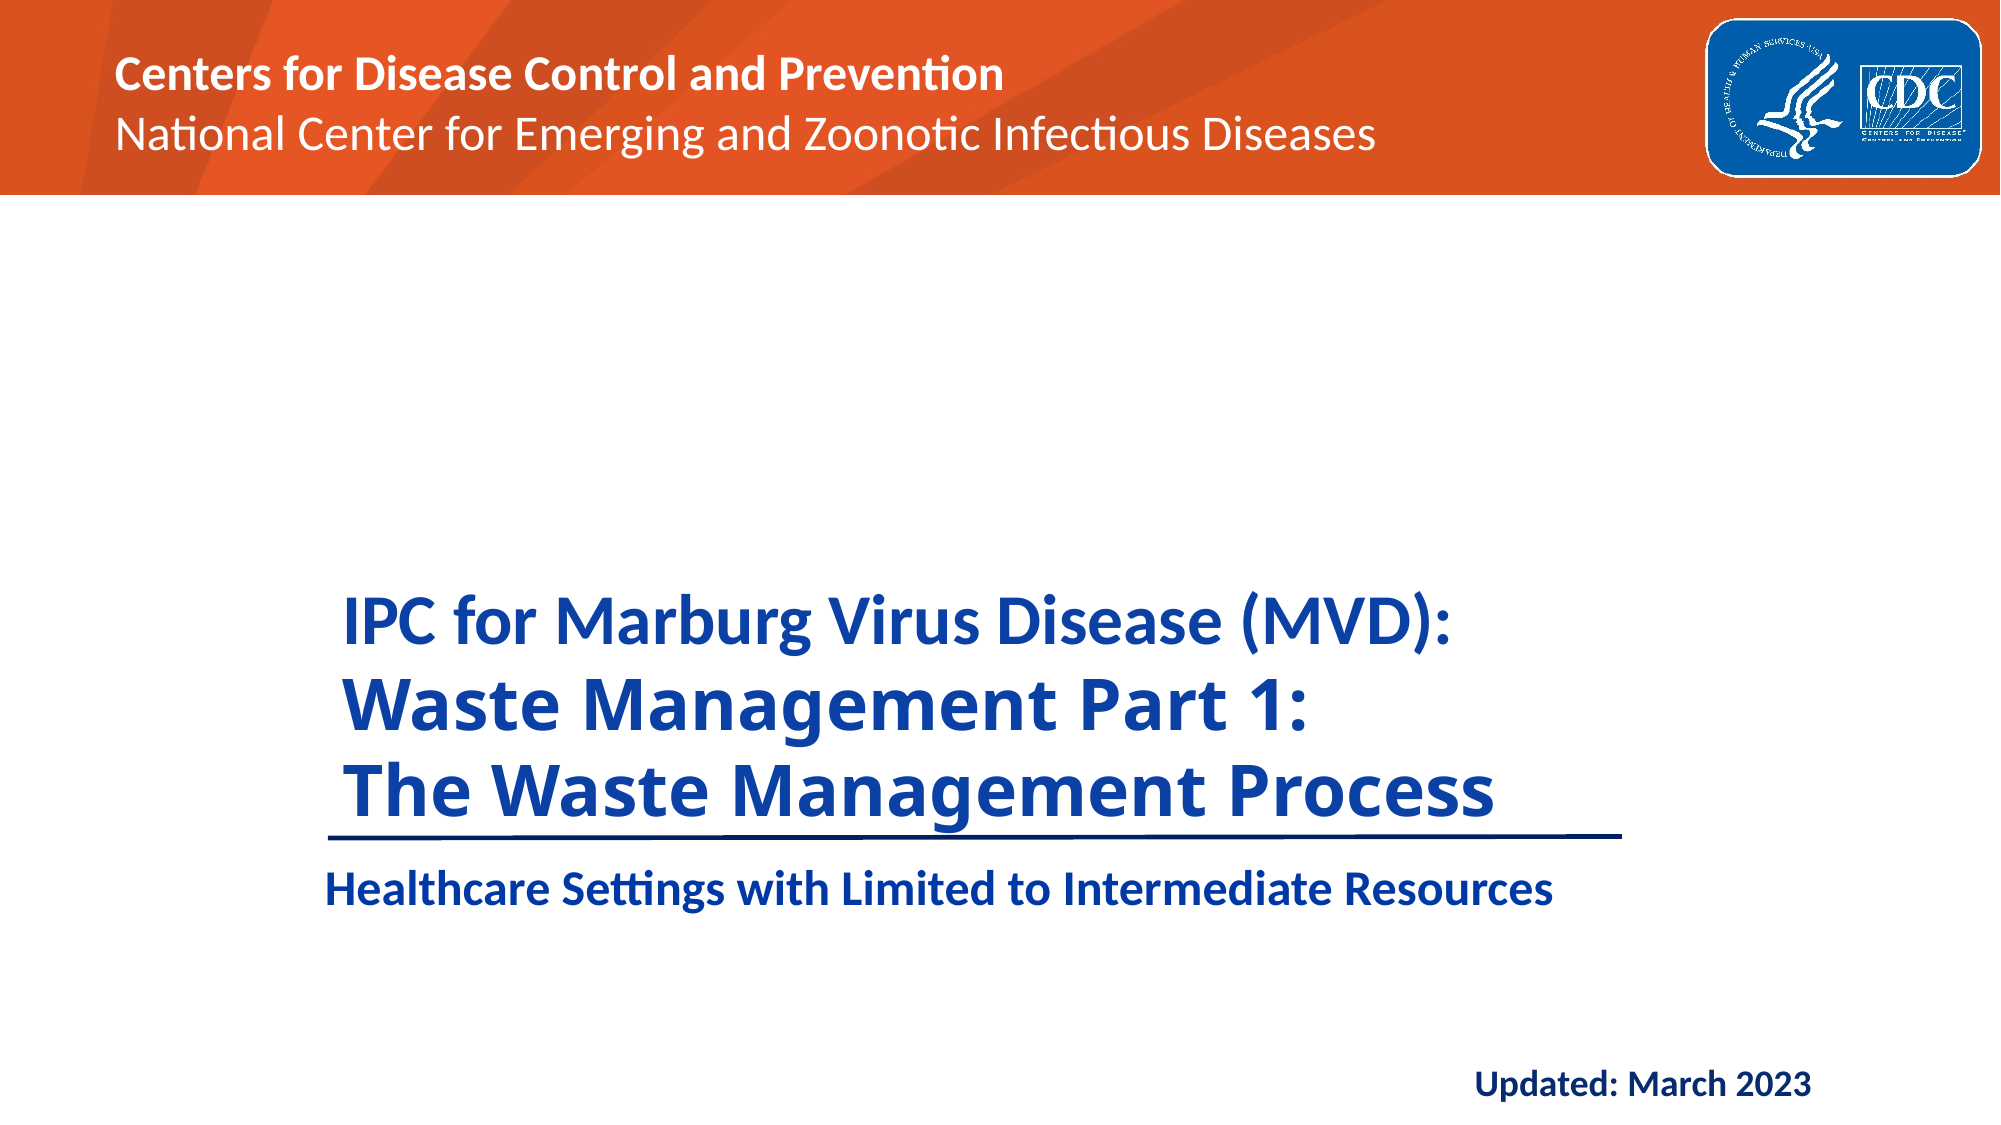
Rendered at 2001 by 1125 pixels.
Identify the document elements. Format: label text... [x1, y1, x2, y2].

picture [0, 0, 2000, 195]
text_box Updated: March 2023 [1459, 1051, 1885, 1112]
title IPC for Marburg Virus Disease (MVD): Waste Management Part 1: The Waste Management Process [327, 559, 1678, 932]
text_box Healthcare Settings with Limited to Intermediate Resources [309, 848, 1575, 924]
